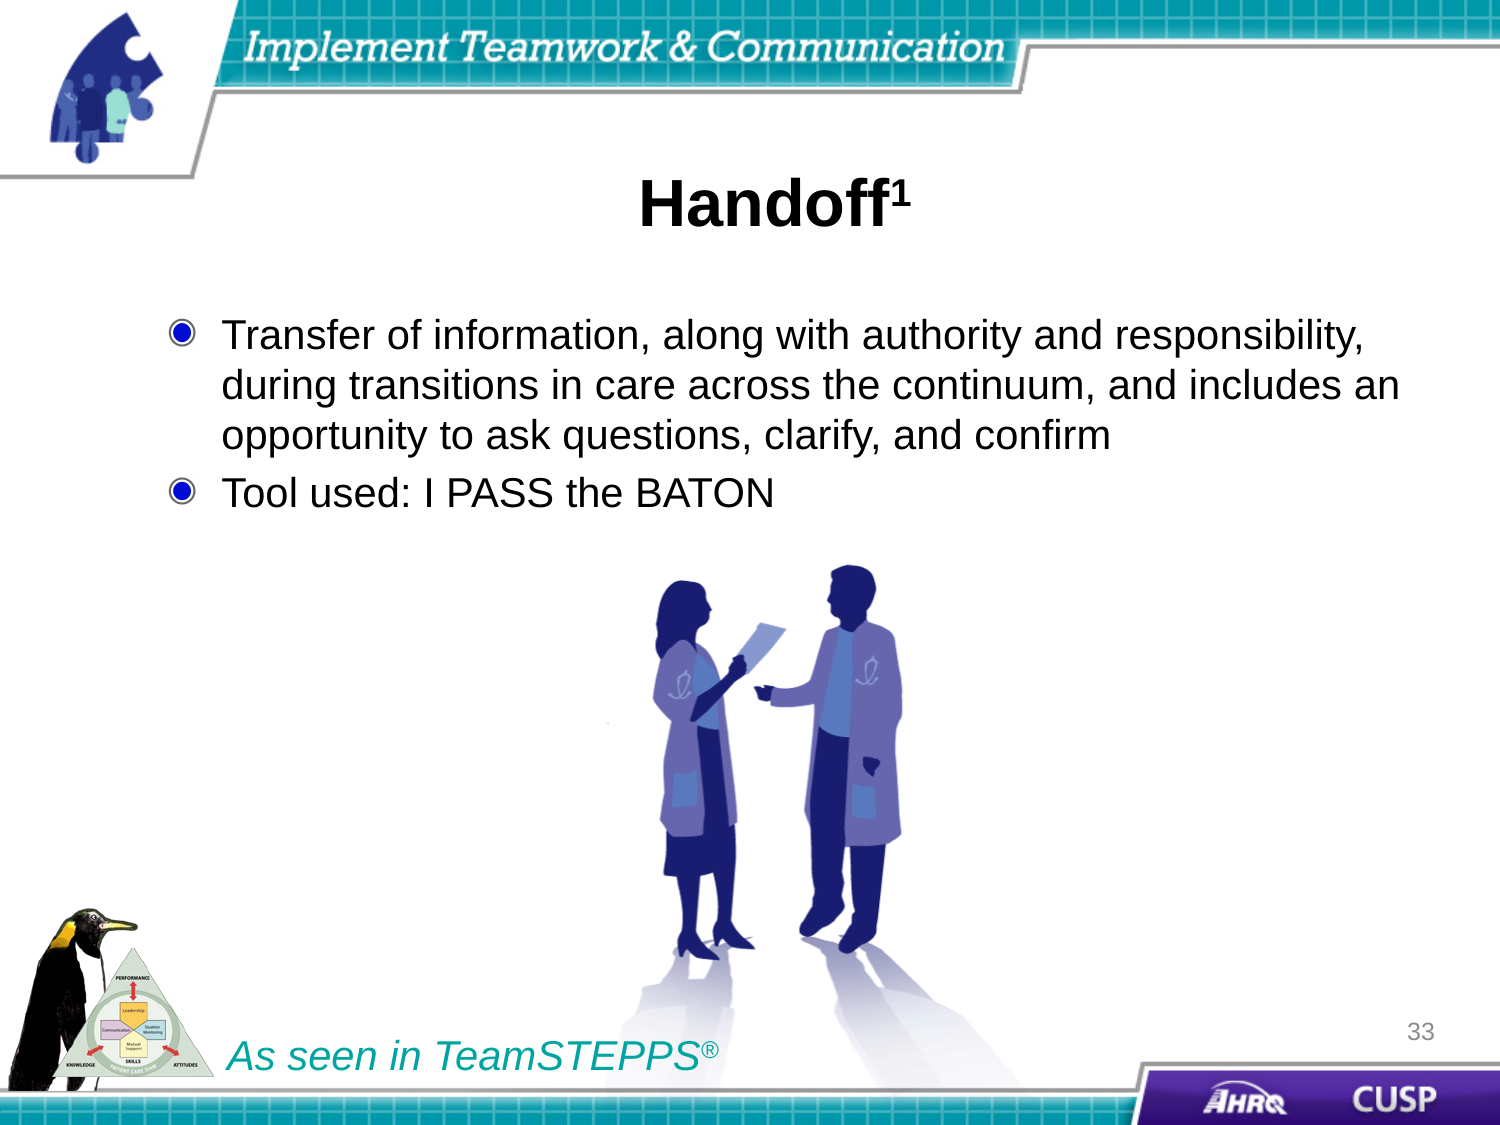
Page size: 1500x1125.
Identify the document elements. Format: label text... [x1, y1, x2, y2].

picture [165, 317, 199, 348]
slide_number 33 [1266, 999, 1450, 1060]
title Handoff1 [99, 124, 1451, 276]
list Transfer of information, along with authority and responsibility, during transitions in care across the continuum, and includes an opportunity to ask questions, clarify, and confirm Tool used: I PASS the BATON [149, 299, 1438, 988]
picture [0, 0, 1500, 1125]
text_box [0, 524, 1263, 1125]
picture [165, 476, 199, 506]
